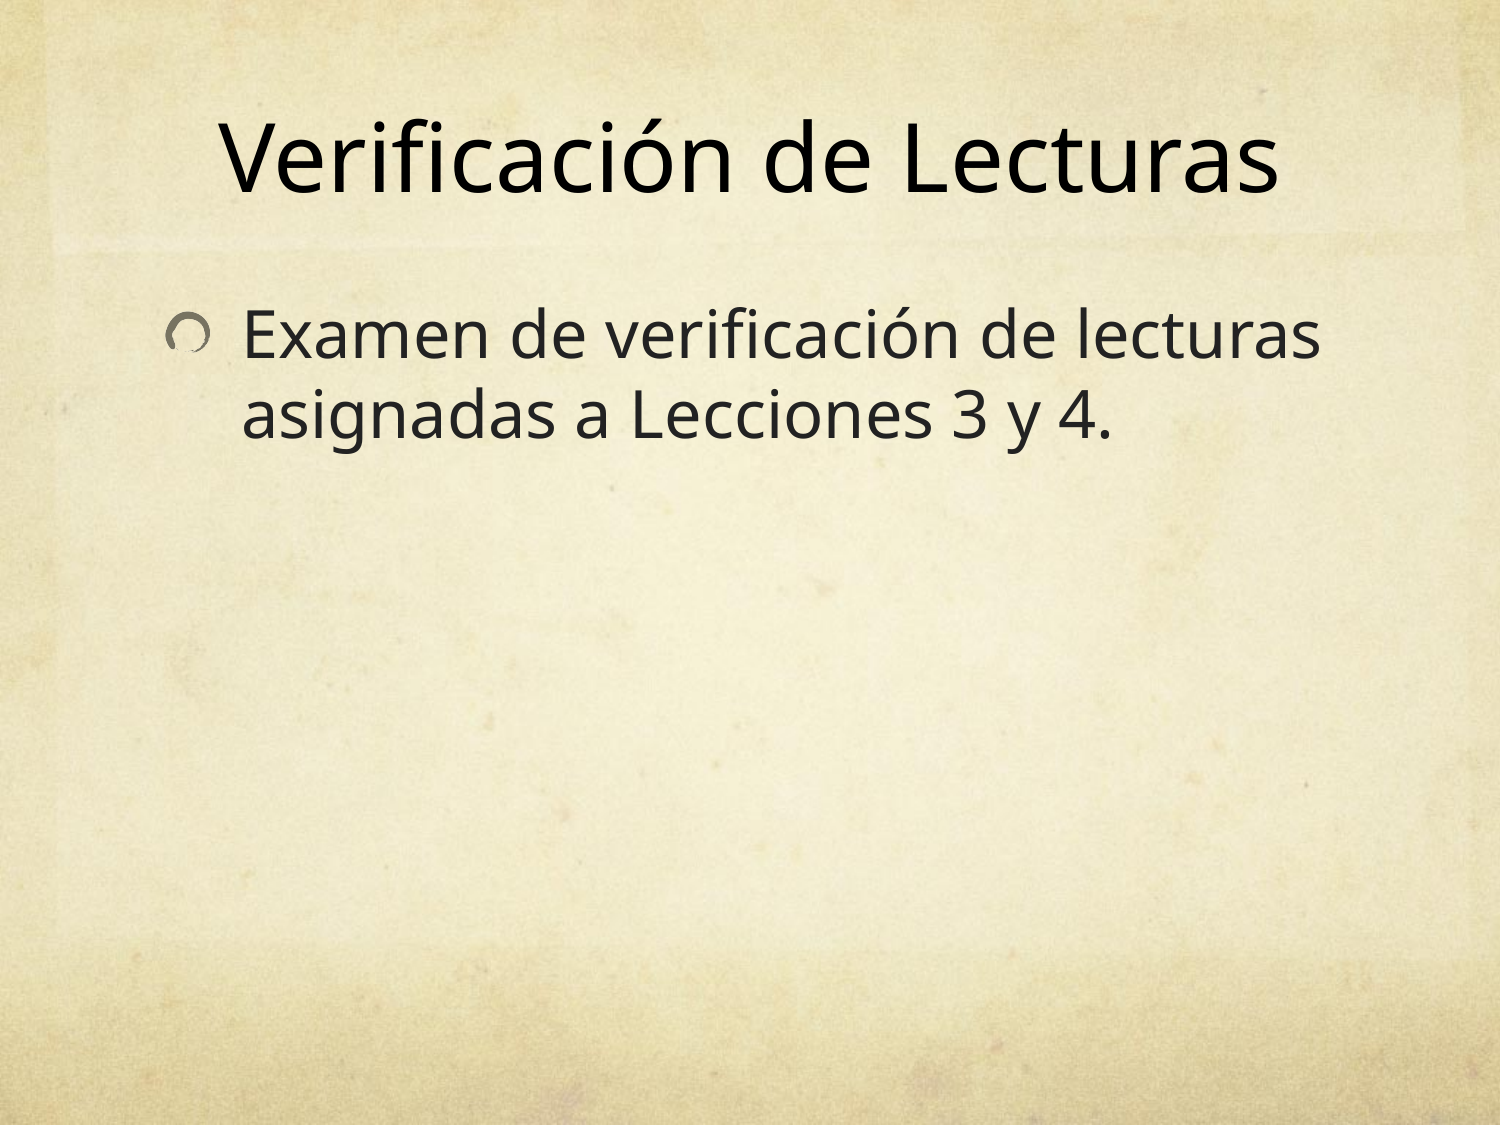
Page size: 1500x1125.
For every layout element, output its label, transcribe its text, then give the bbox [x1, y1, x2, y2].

list Examen de verificación de lecturas asignadas a Lecciones 3 y 4. [150, 284, 1350, 950]
title Verificación de Lecturas [150, 82, 1350, 225]
picture [0, 0, 1500, 1125]
